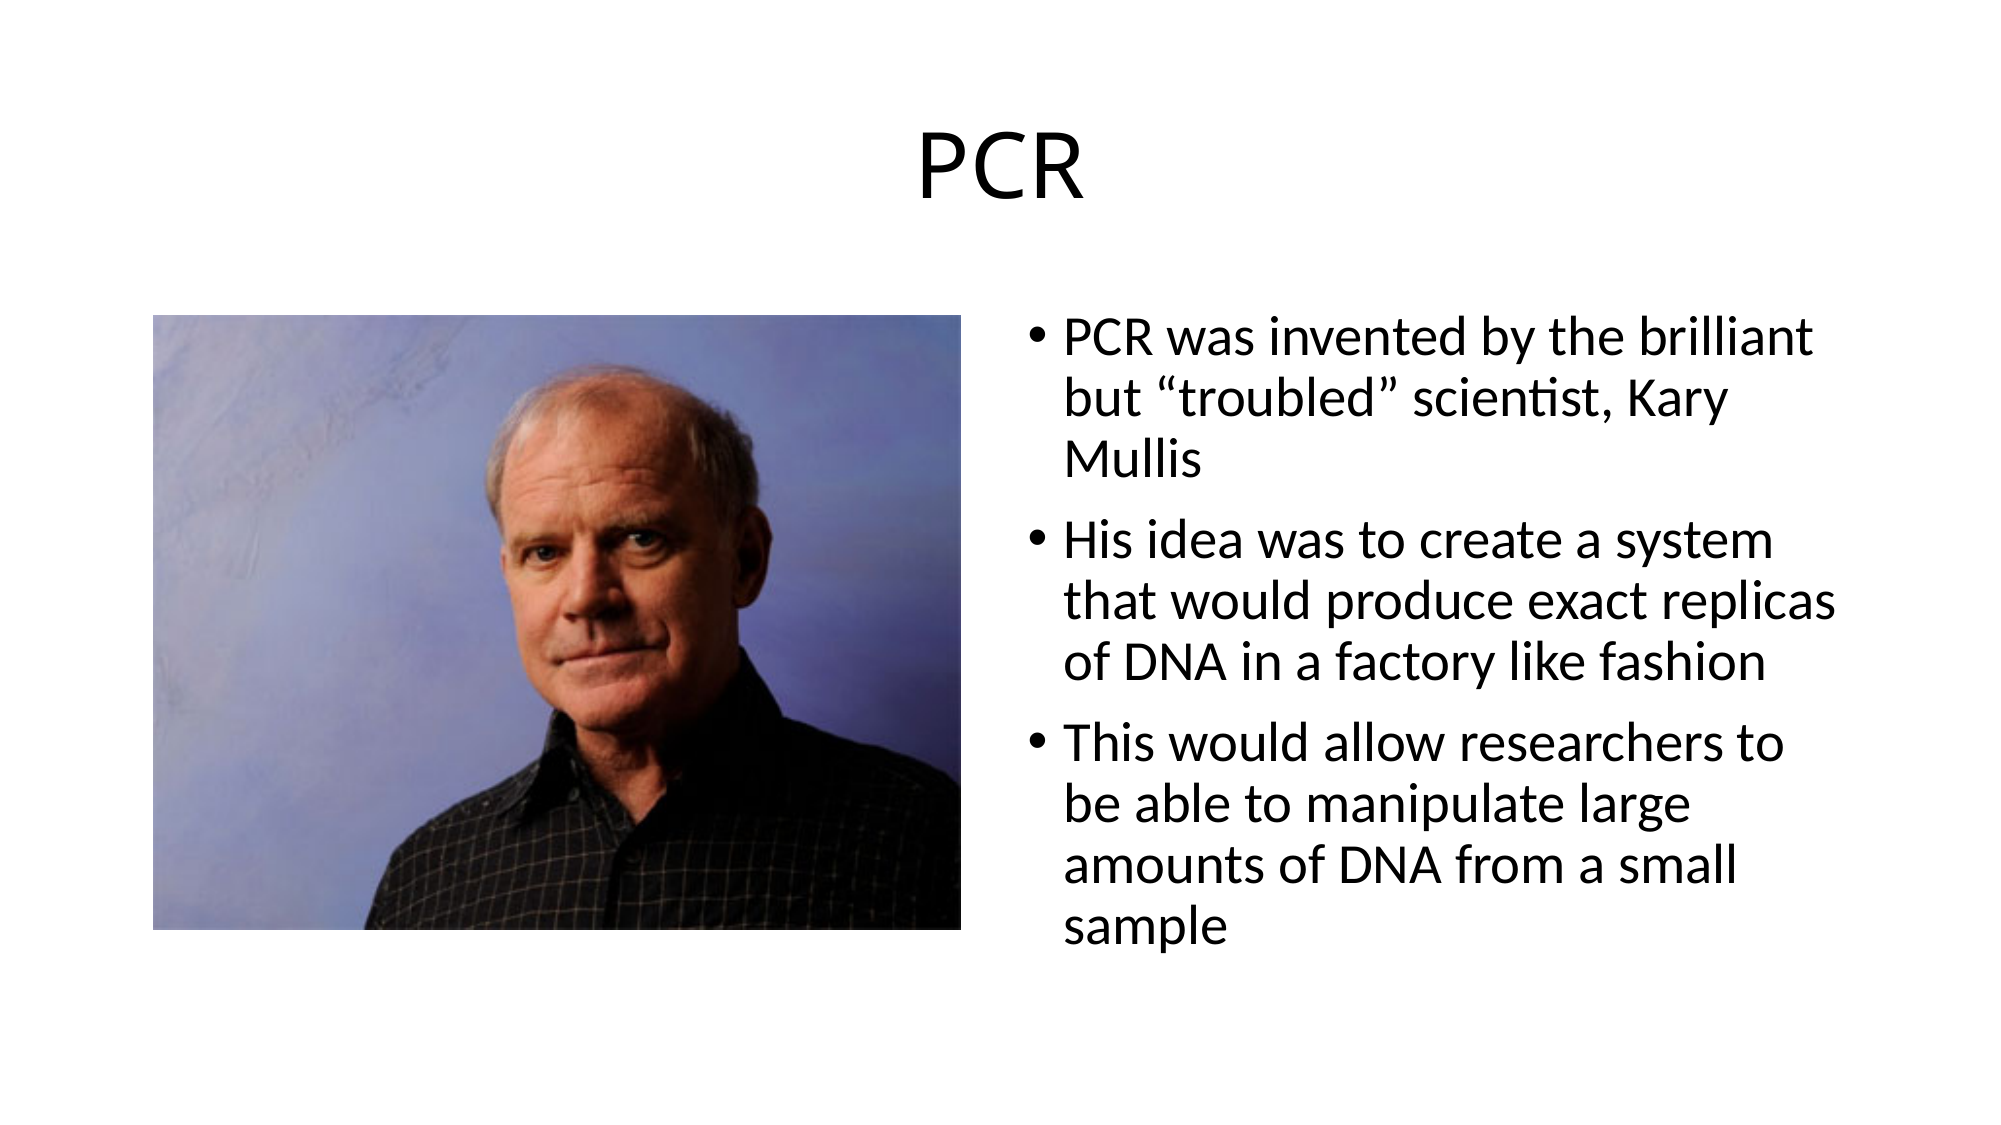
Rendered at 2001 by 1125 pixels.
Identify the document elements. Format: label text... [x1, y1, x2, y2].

picture [153, 315, 961, 930]
title PCR [137, 59, 1863, 278]
list PCR was invented by the brilliant but “troubled” scientist, Kary Mullis His idea was to create a system that would produce exact replicas of DNA in a factory like fashion This would allow researchers to be able to manipulate large amounts of DNA from a small sample [1012, 299, 1863, 1014]
